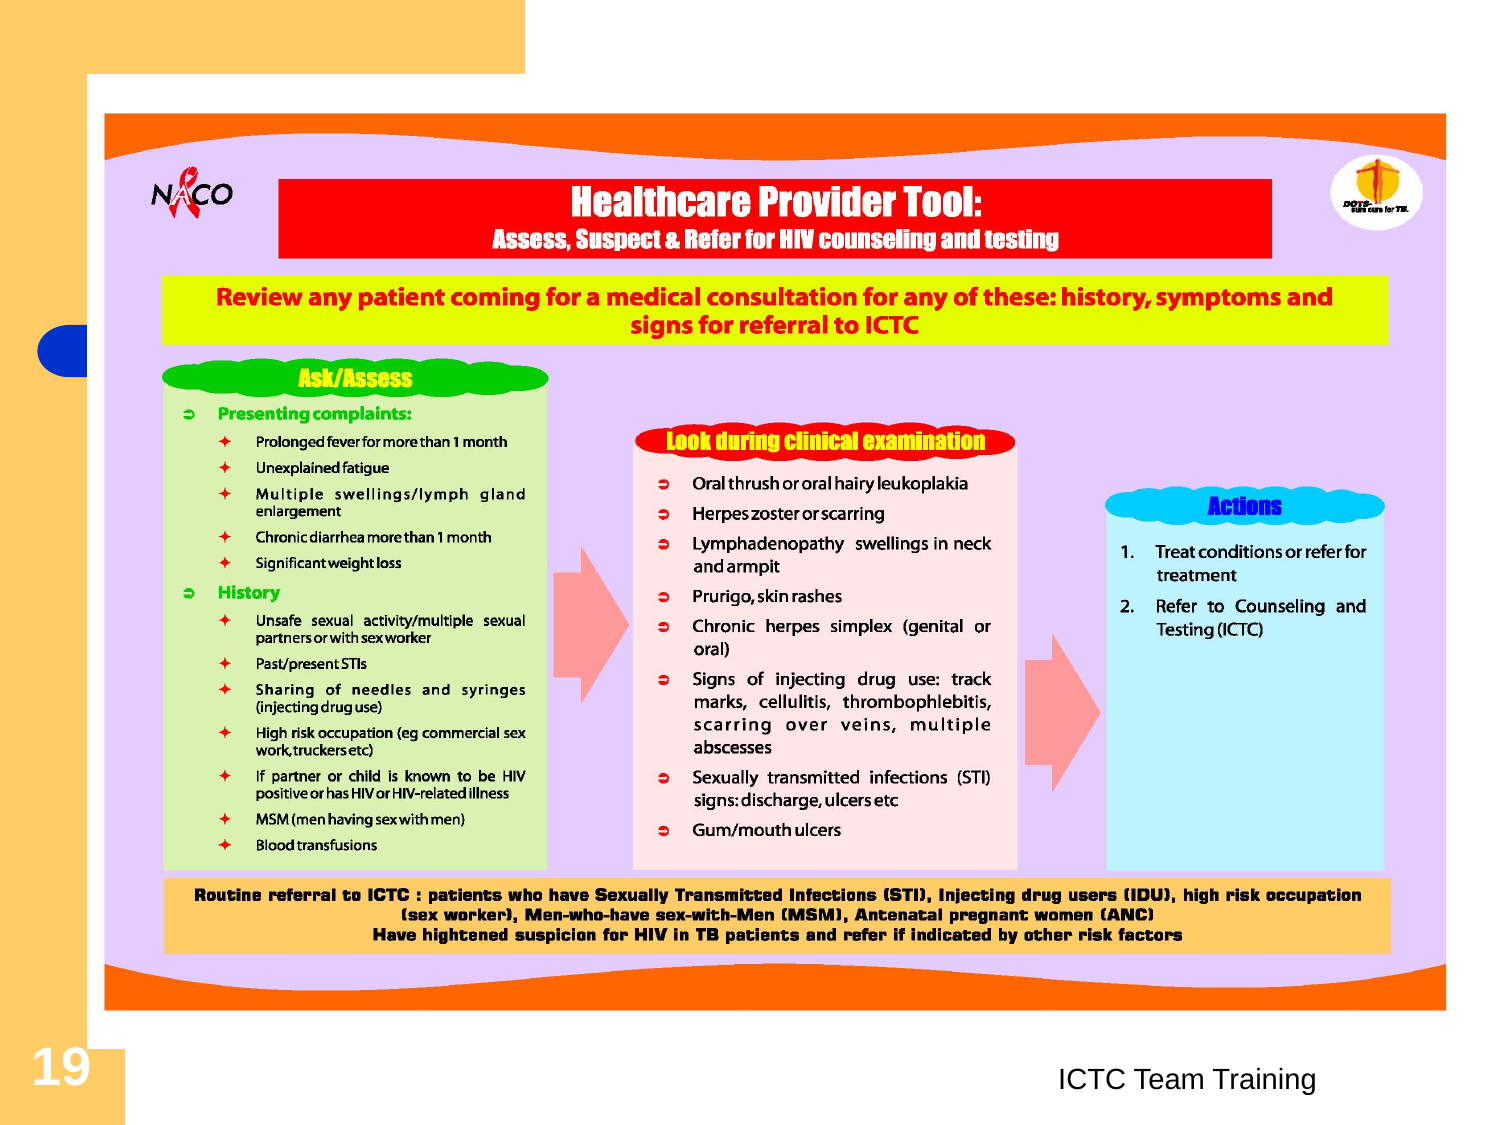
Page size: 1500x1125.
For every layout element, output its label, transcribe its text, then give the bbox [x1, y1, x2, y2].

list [87, 74, 1463, 1049]
footer ICTC Team Training [949, 1057, 1426, 1104]
slide_number 19 [13, 1023, 111, 1105]
